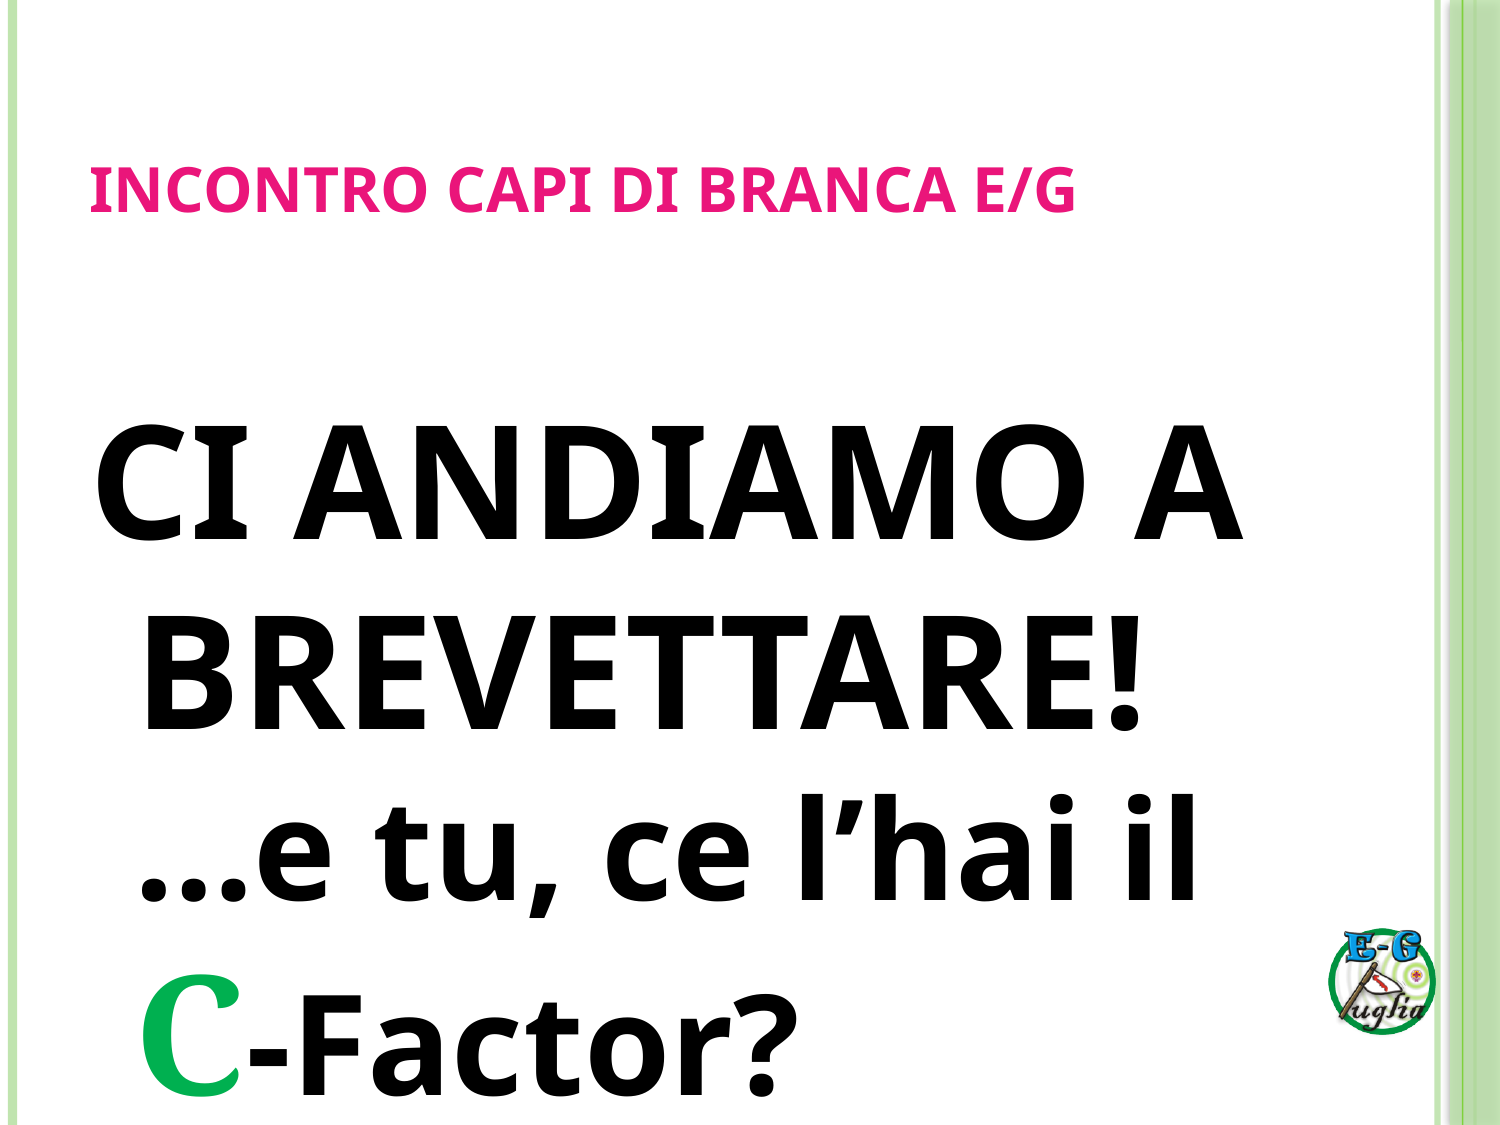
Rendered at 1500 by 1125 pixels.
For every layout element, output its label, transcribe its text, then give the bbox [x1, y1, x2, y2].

list CI ANDIAMO A BREVETTARE! …e tu, ce l’hai il C-Factor? [75, 373, 1300, 1062]
picture [1328, 928, 1436, 1036]
title INCONTRO CAPI DI BRANCA E/G [75, 45, 1376, 233]
